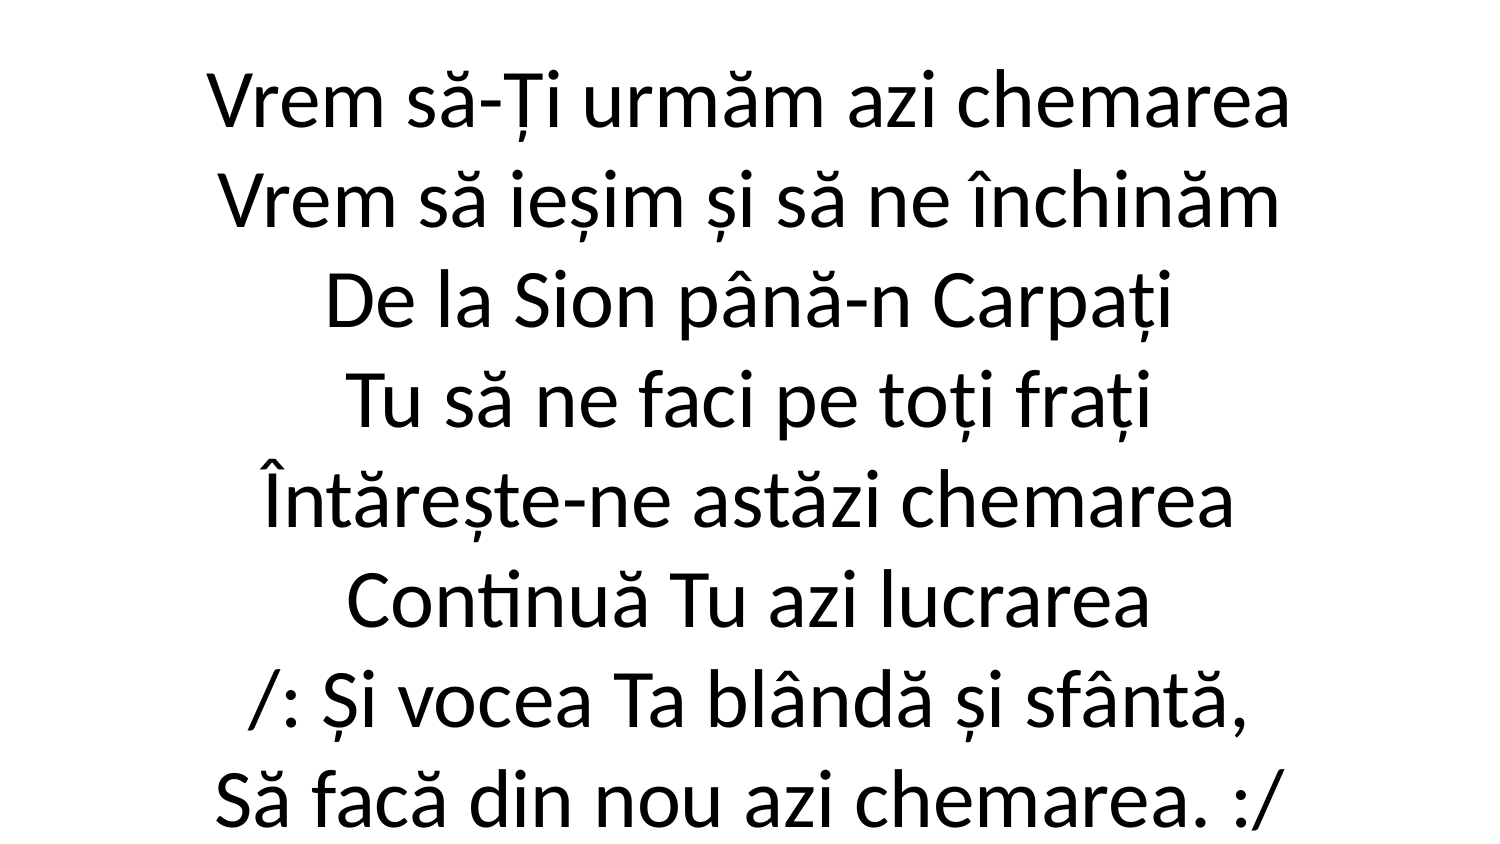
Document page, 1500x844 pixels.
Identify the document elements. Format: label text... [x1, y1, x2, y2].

text_box Vrem să-Ți urmăm azi chemarea Vrem să ieșim și să ne închinăm De la Sion până-n Carpați Tu să ne faci pe toți frați Întărește-ne astăzi chemarea Continuă Tu azi lucrarea /: Și vocea Ta blândă și sfântă, Să facă din nou azi chemarea. :/ [191, 0, 1309, 844]
